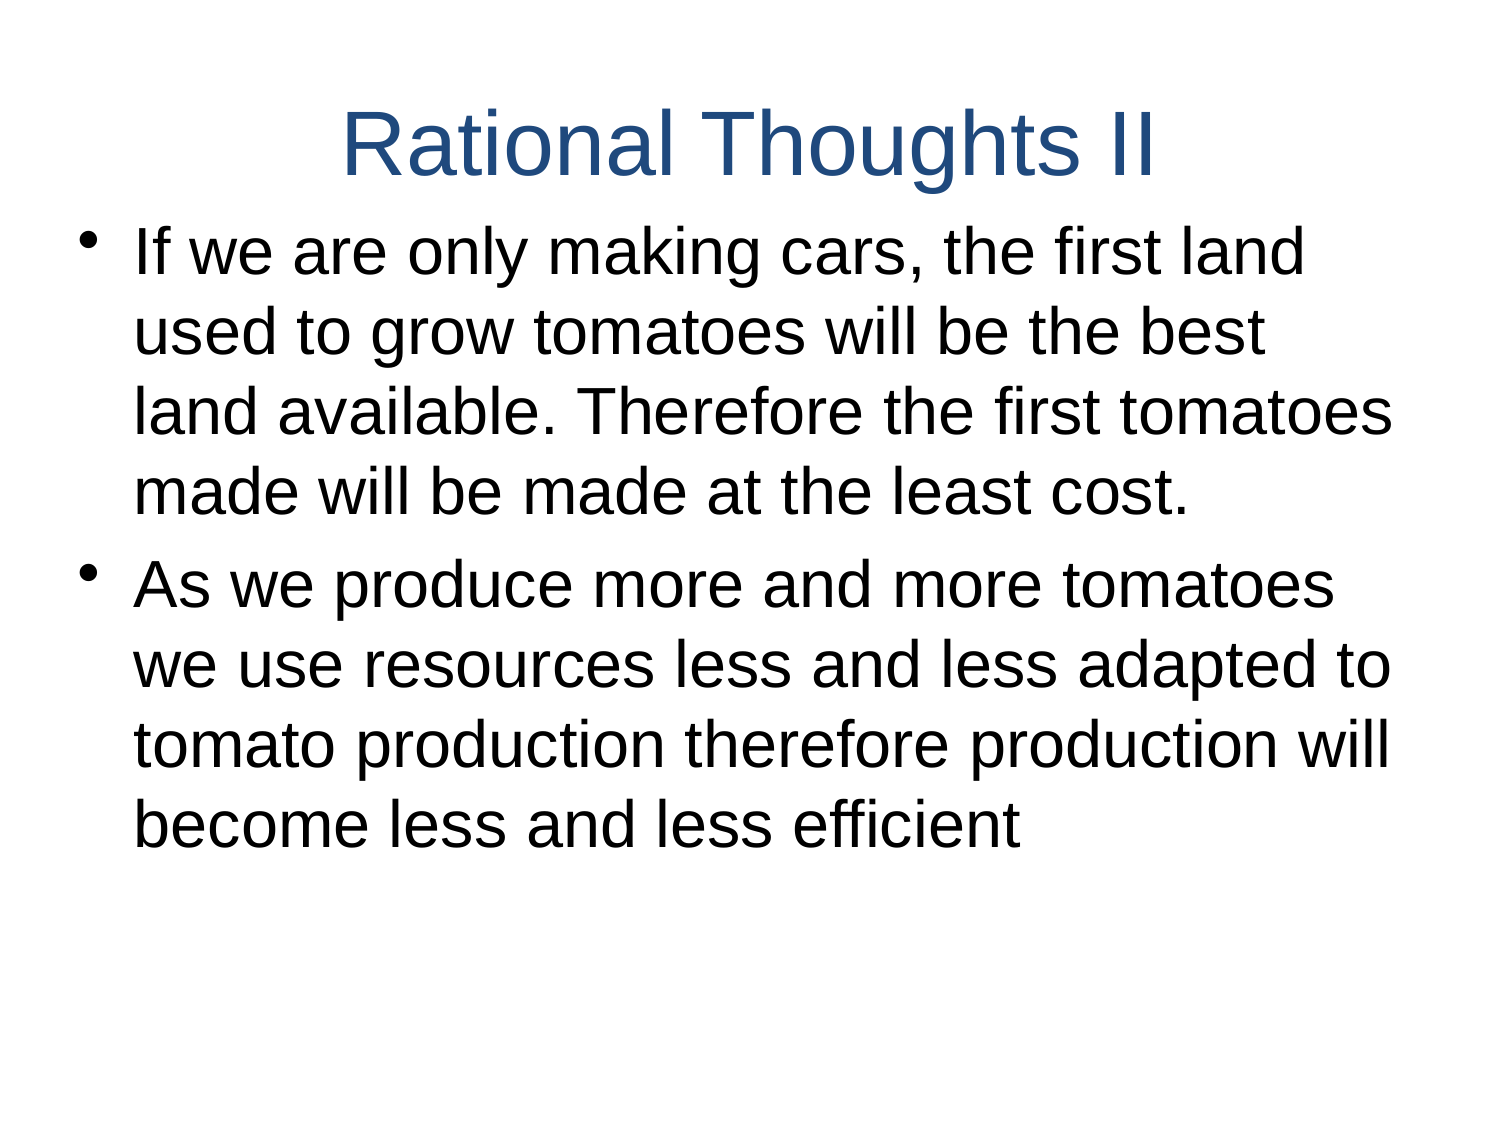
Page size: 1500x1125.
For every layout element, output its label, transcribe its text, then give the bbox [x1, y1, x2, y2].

list If we are only making cars, the first land used to grow tomatoes will be the best land available. Therefore the first tomatoes made will be made at the least cost. As we produce more and more tomatoes we use resources less and less adapted to tomato production therefore production will become less and less efficient [62, 200, 1413, 943]
title Rational Thoughts II [75, 45, 1425, 233]
